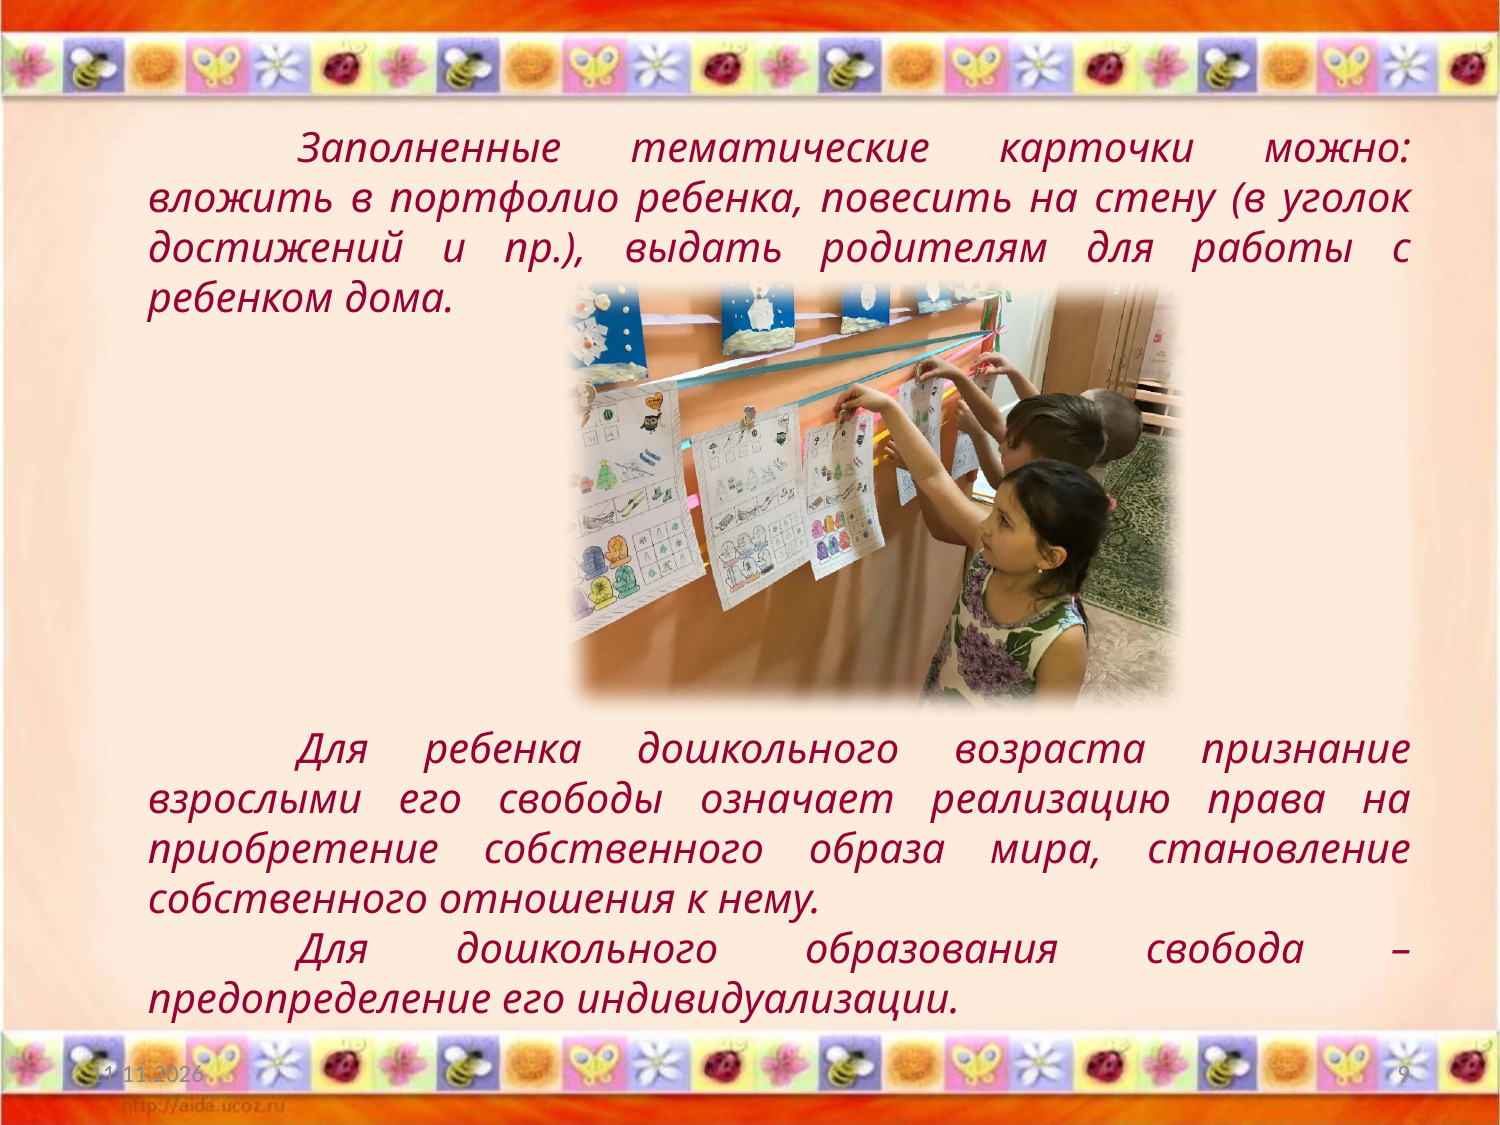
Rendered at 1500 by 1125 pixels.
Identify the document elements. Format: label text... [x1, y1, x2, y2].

slide_number 9 [1074, 1042, 1425, 1103]
picture [0, 0, 1500, 1125]
list Заполненные тематические карточки можно: вложить в портфолио ребенка, повесить на стену (в уголок достижений и пр.), выдать родителям для работы с ребенком дома. Для ребенка дошкольного возраста признание взрослыми его свободы означает реализацию права на приобретение собственного образа мира, становление собственного отношения к нему. Для дошкольного образования свобода – предопределение его индивидуализации. [76, 113, 1427, 1012]
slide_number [75, 1042, 425, 1103]
